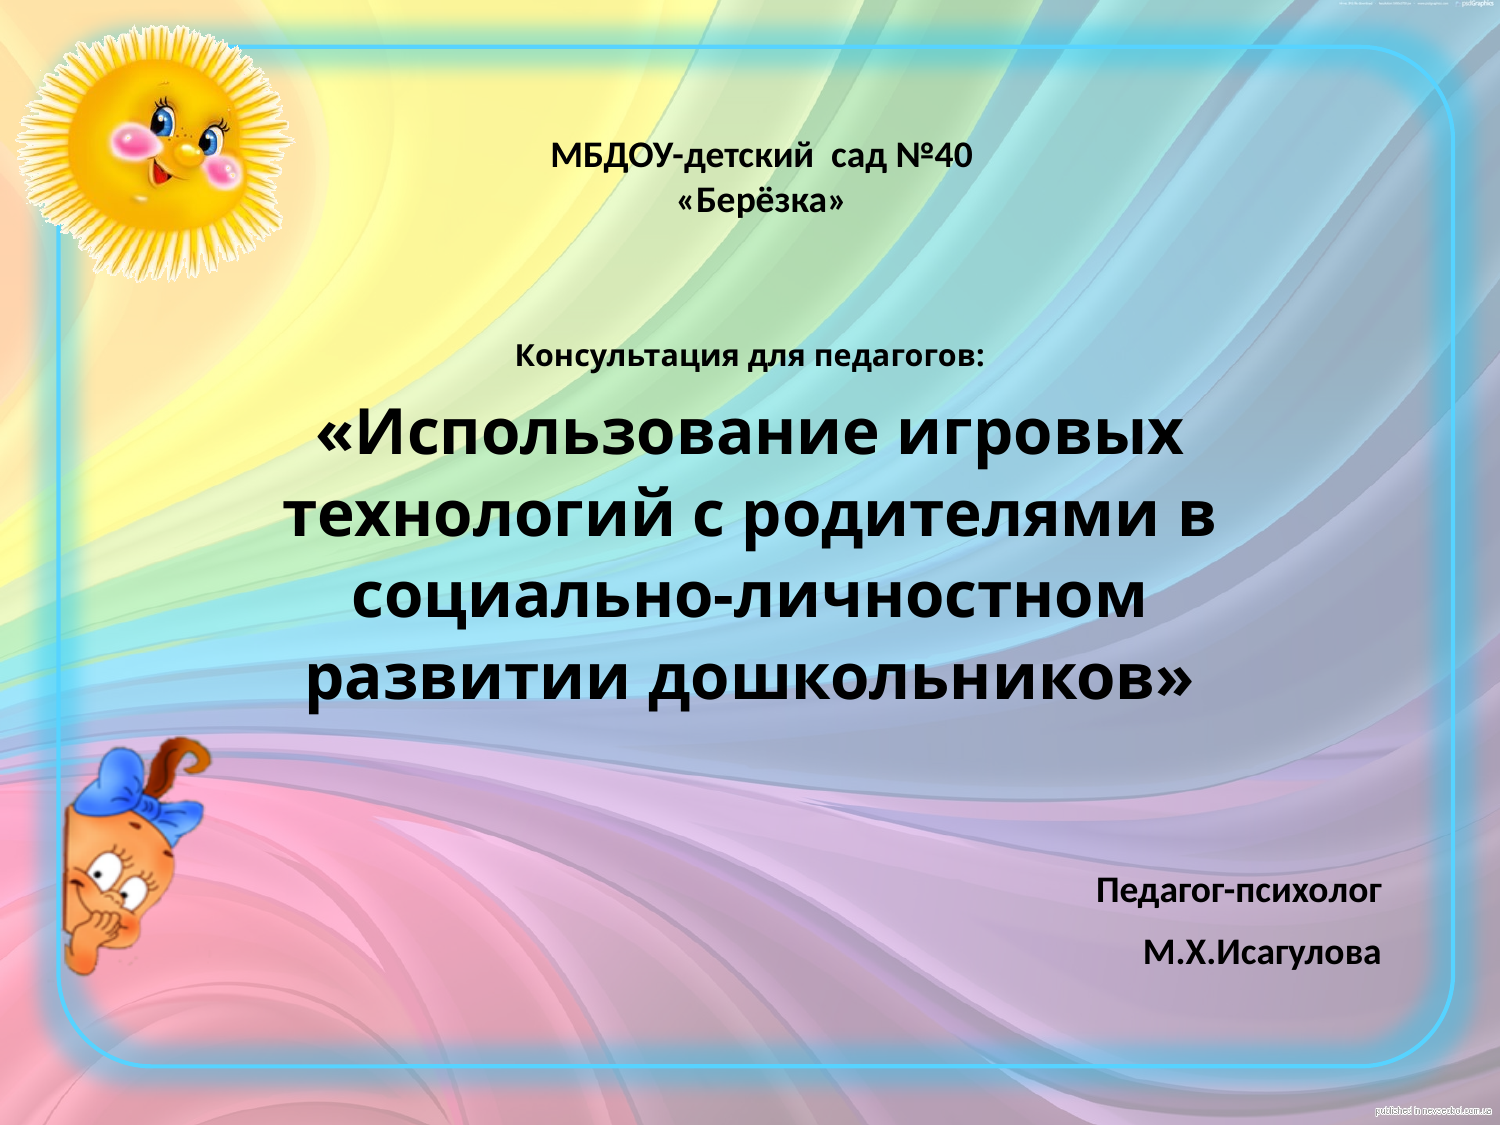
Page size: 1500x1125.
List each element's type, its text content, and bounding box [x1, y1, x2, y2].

picture [35, 731, 226, 984]
text_box Педагог-психолог М.Х.Исагулова [229, 857, 1397, 980]
title МБДОУ-детский сад №40 «Берёзка» [466, 54, 1058, 296]
picture [11, 11, 340, 340]
subtitle Консультация для педагогов: «Использование игровых технологий с родителями в социально-личностном развитии дошкольников» [225, 326, 1275, 728]
